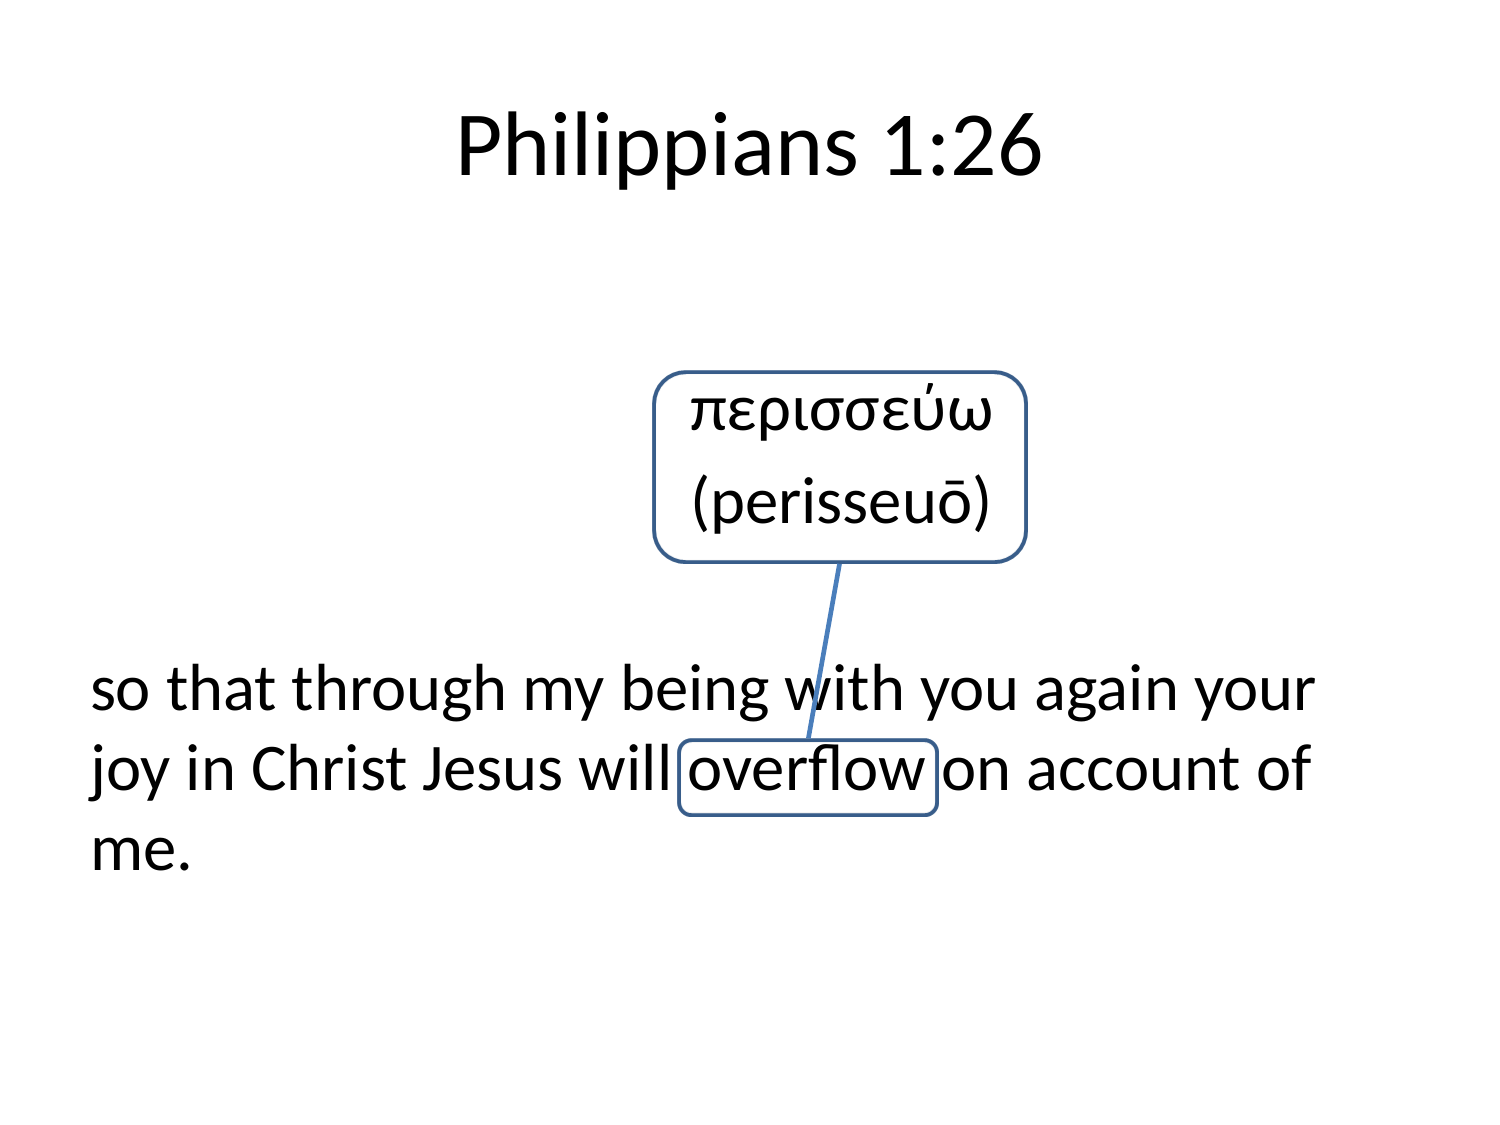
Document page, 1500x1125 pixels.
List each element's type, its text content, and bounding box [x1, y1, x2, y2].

picture [677, 737, 940, 817]
picture [651, 370, 1028, 565]
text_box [808, 563, 840, 739]
title Philippians 1:26 [75, 45, 1425, 233]
list περισσεύω (perisseuō) so that through my being with you again your joy in Christ Jesus will overflow on account of me. [75, 262, 1425, 1005]
